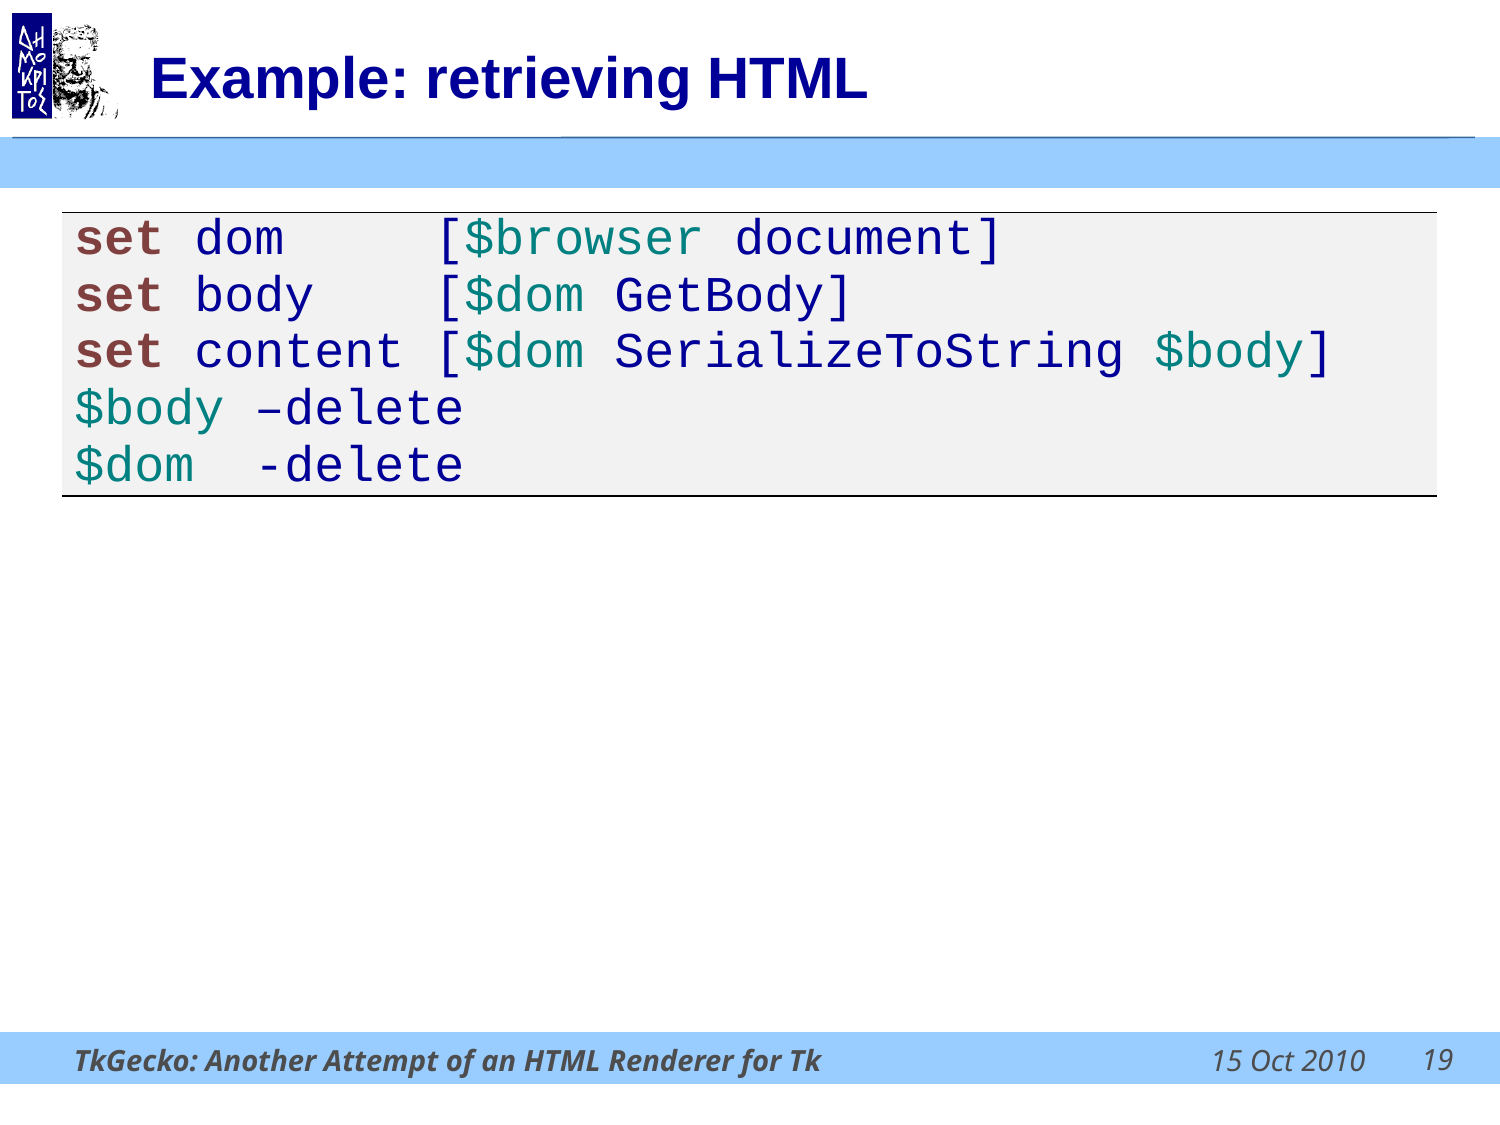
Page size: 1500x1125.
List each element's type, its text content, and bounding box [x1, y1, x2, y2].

title Example: retrieving HTML [135, 12, 1476, 138]
footer TkGecko: Another Attempt of an HTML Renderer for Tk [58, 1034, 1190, 1086]
picture [11, 13, 118, 120]
table_header set dom [$browser document] set body [$dom GetBody] set content [$dom SerializeToString $body] $body –delete $dom -delete [62, 213, 1437, 495]
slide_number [1190, 1034, 1381, 1086]
slide_number 19 [1399, 1033, 1476, 1084]
